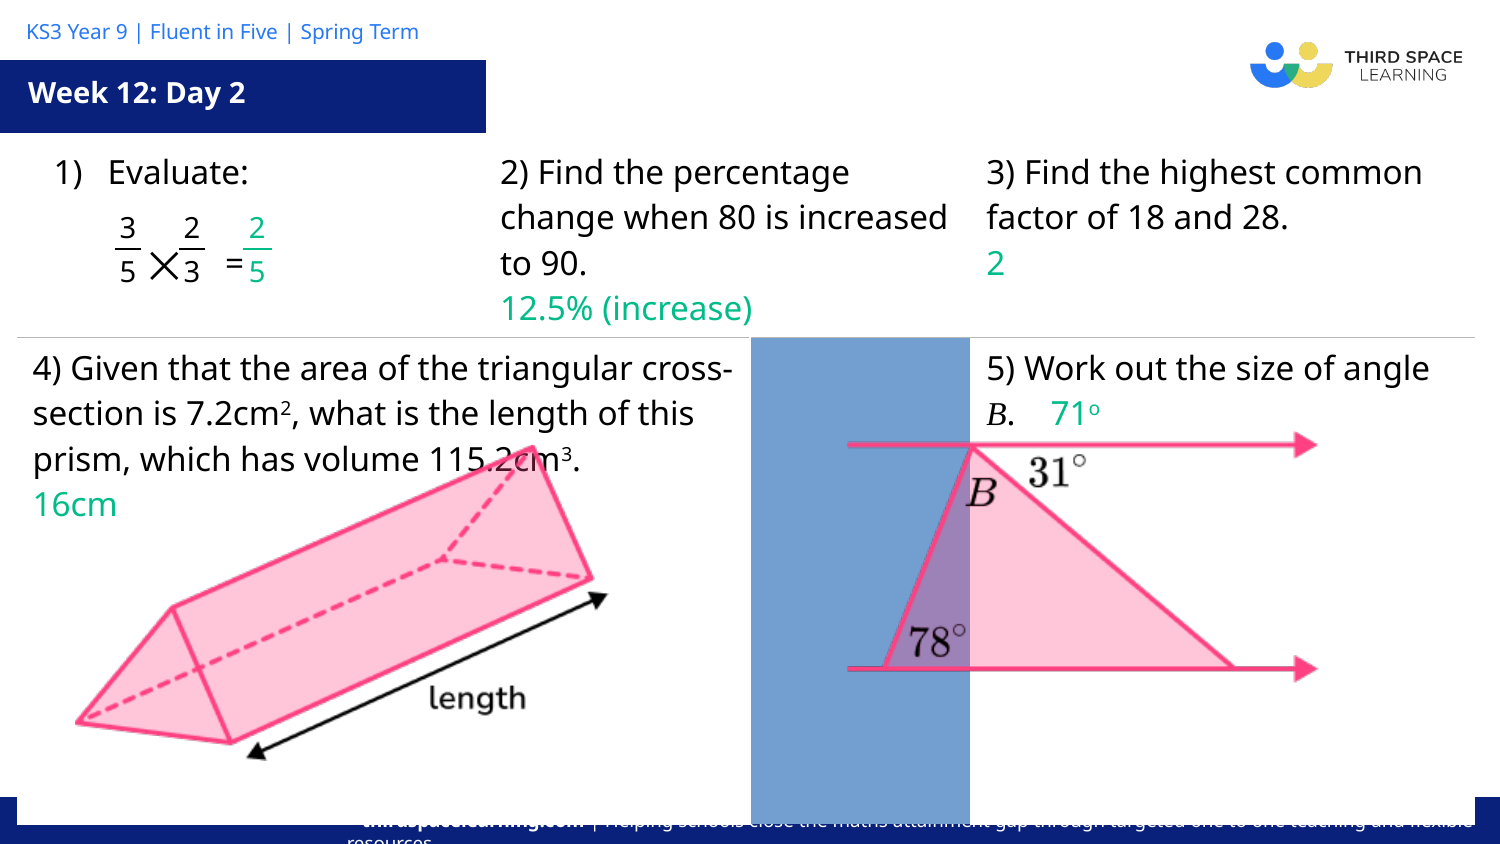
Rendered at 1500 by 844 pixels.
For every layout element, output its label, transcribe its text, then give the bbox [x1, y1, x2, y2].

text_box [178, 209, 206, 289]
text_box Week 12: Day 2 [13, 59, 383, 125]
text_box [242, 209, 273, 289]
picture [1250, 33, 1465, 99]
table_cell 5) Work out the size of angle B. 71o [972, 338, 1474, 823]
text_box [114, 209, 142, 289]
table_header 2) Find the percentage change when 80 is increased to 90. 12.5% (increase) [486, 142, 970, 337]
table_cell 4) Given that the area of the triangular cross-section is 7.2cm2, what is the length of this prism, which has volume 115.2cm3. 16cm [19, 338, 749, 823]
picture [75, 445, 609, 762]
table_header 3) Find the highest common factor of 18 and 28. 2 [972, 142, 1474, 337]
picture [846, 431, 1320, 684]
table_header Evaluate: ⨉ = [19, 142, 484, 337]
